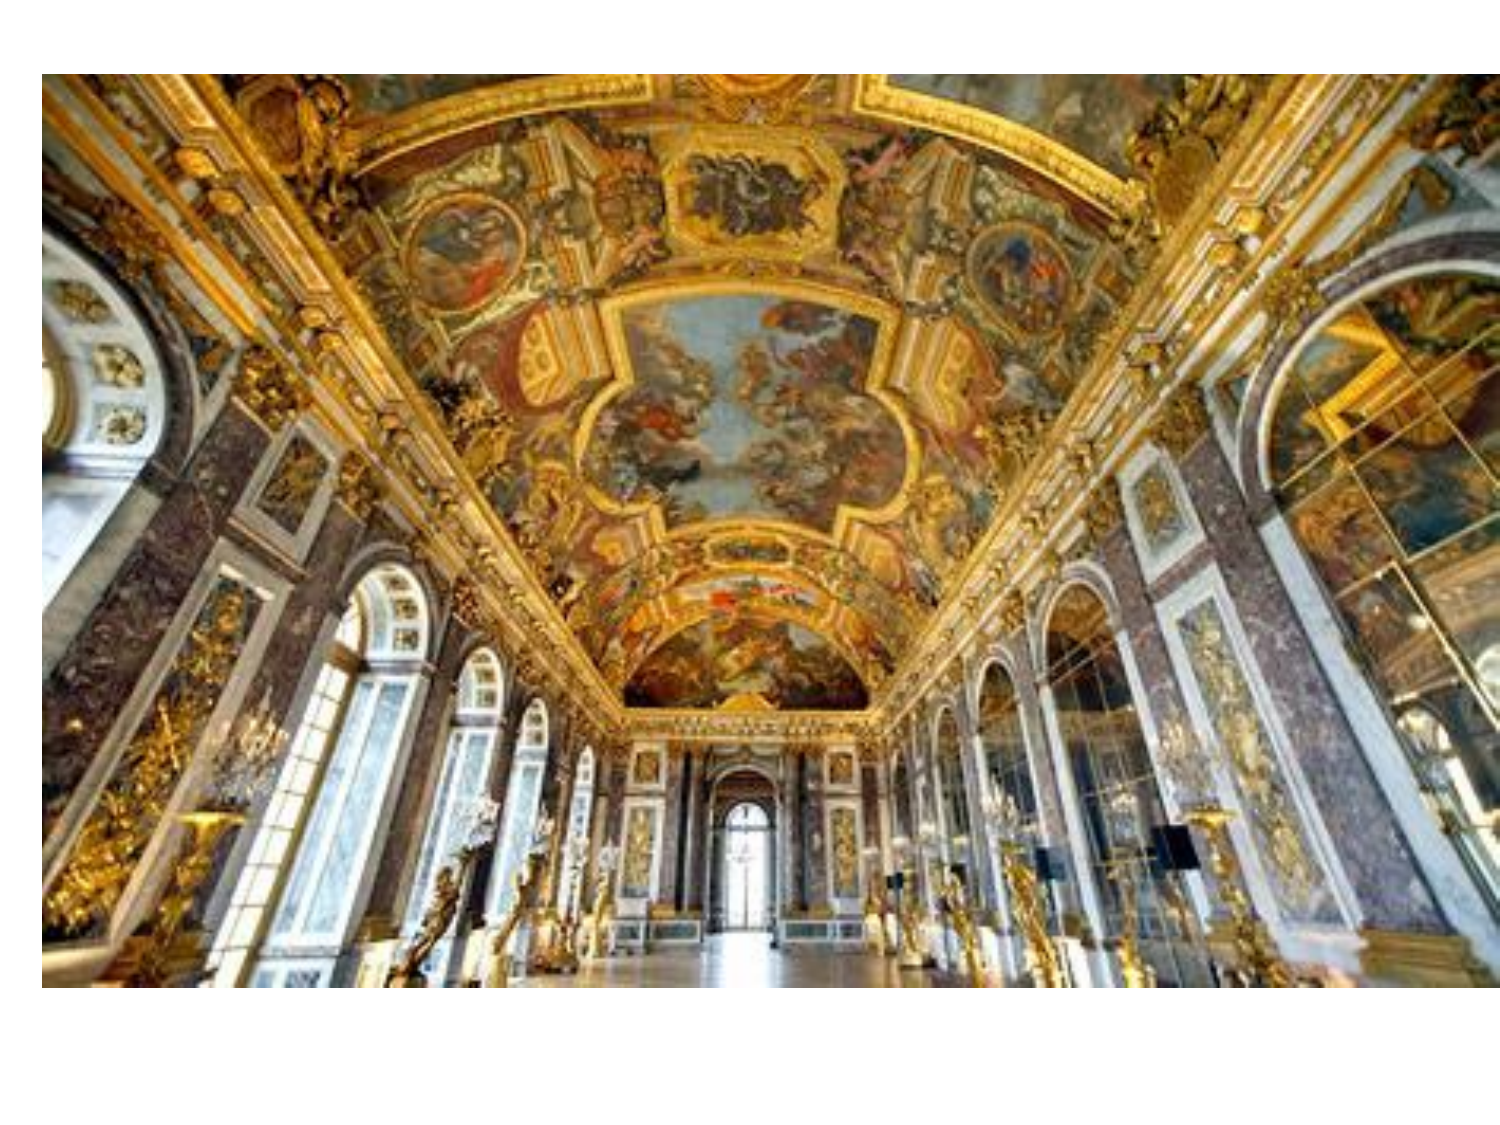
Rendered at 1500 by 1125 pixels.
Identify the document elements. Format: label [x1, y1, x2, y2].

picture [42, 74, 1500, 988]
